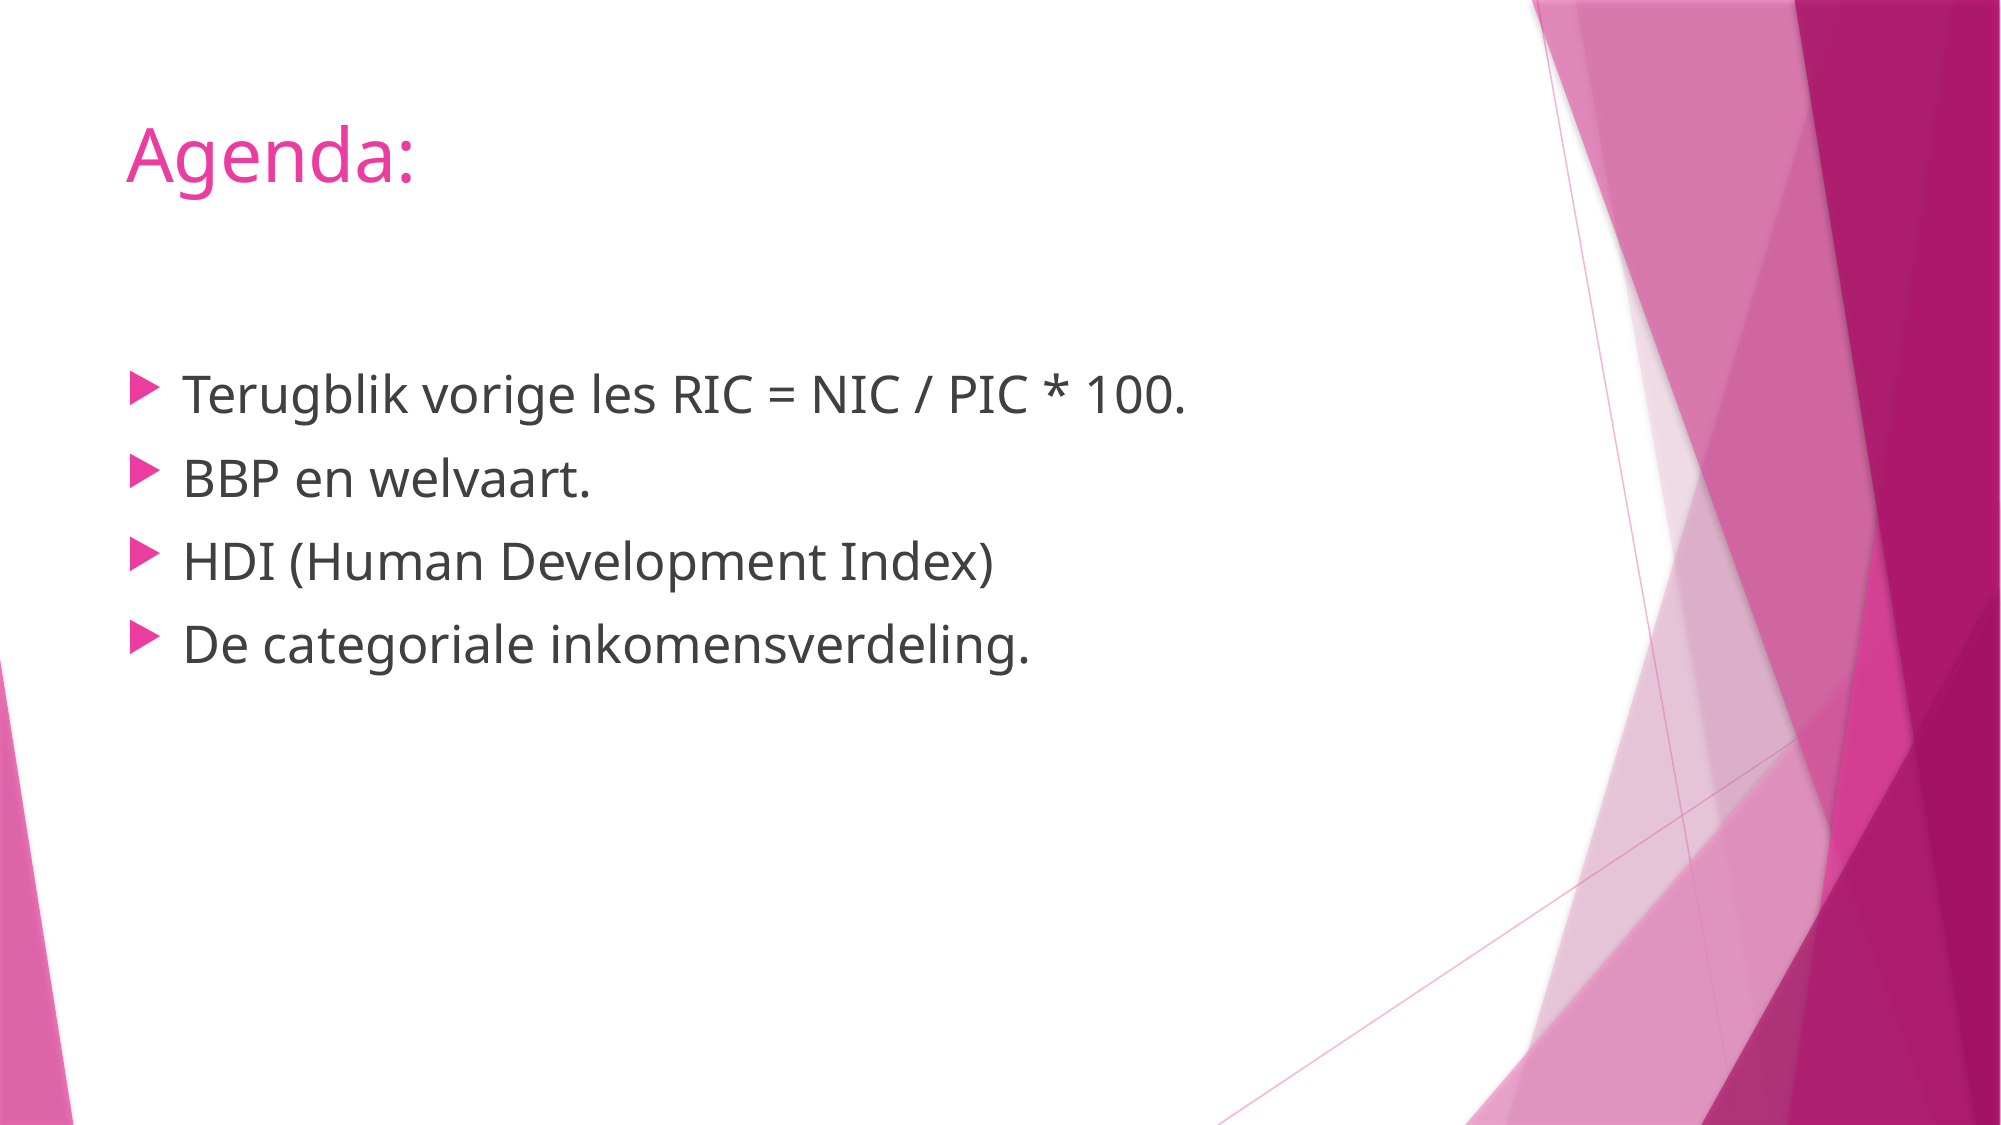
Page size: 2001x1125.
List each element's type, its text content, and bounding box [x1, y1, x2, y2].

list Terugblik vorige les RIC = NIC / PIC * 100. BBP en welvaart. HDI (Human Development Index) De categoriale inkomensverdeling. [111, 354, 1522, 992]
title Agenda: [111, 99, 1522, 317]
